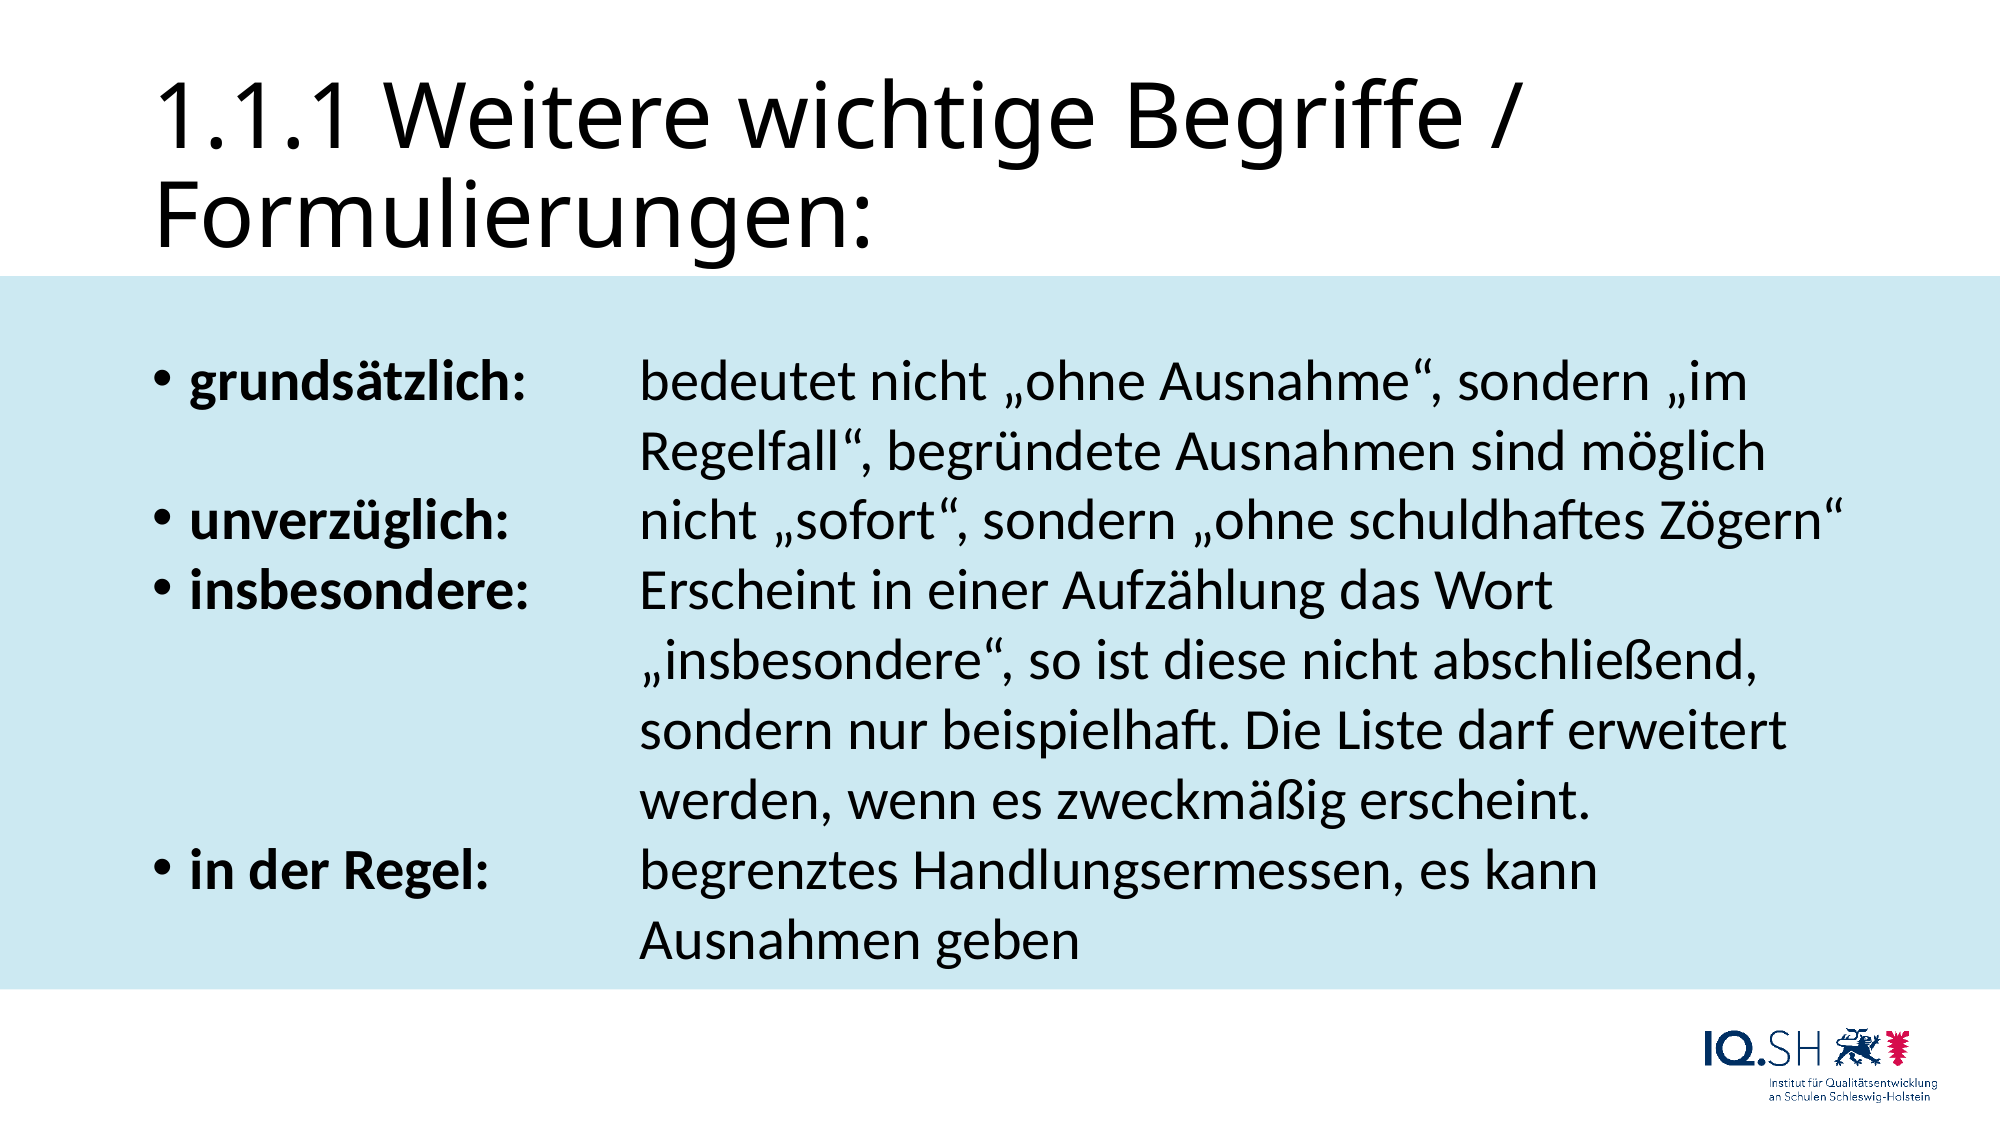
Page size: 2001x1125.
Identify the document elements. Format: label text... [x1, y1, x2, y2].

list grundsätzlich: bedeutet nicht „ohne Ausnahme“, sondern „im Regelfall“, begründete Ausnahmen sind möglich unverzüglich: nicht „sofort“, sondern „ohne schuldhaftes Zögern“ insbesondere: Erscheint in einer Aufzählung das Wort „insbesondere“, so ist diese nicht abschließend, sondern nur beispielhaft. Die Liste darf erweitert werden, wenn es zweckmäßig erscheint. in der Regel: begrenztes Handlungsermessen, es kann Ausnahmen geben [137, 299, 1863, 1014]
title 1.1.1 Weitere wichtige Begriffe / Formulierungen: [137, 59, 1863, 278]
picture [1705, 1028, 1937, 1103]
